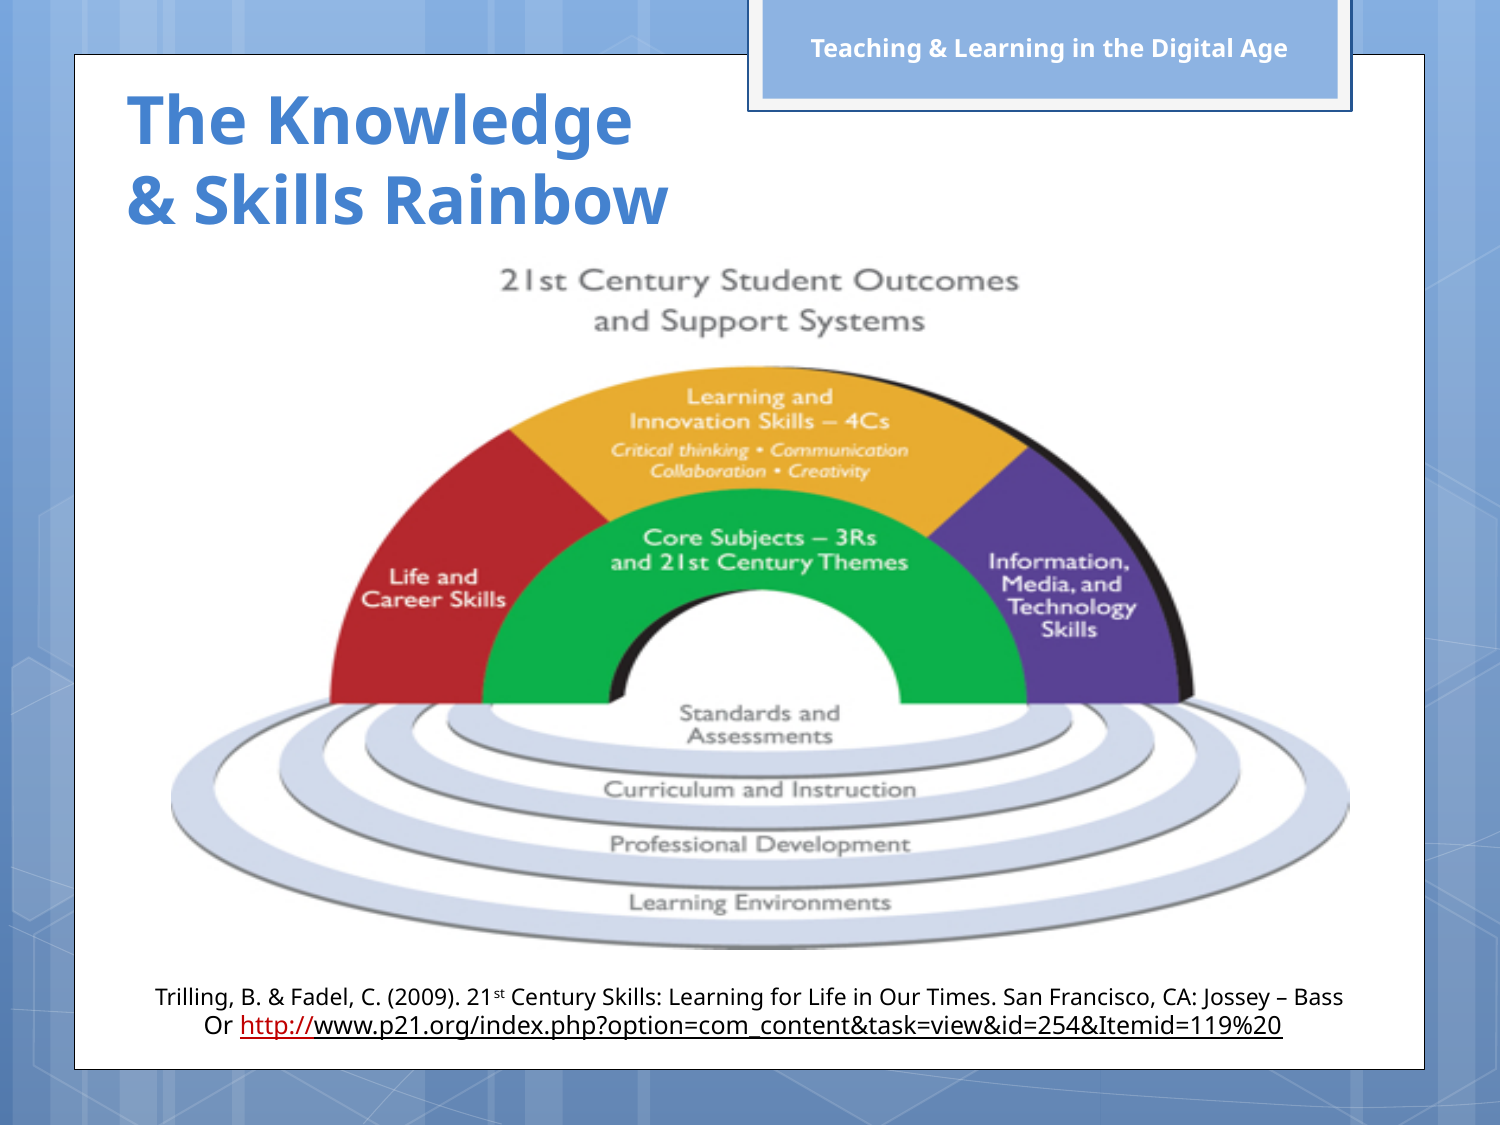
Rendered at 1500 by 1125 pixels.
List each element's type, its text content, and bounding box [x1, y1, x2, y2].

text_box The Knowledge & Skills Rainbow [111, 70, 1253, 257]
text_box Trilling, B. & Fadel, C. (2009). 21st Century Skills: Learning for Life in Our Times. San Francisco, CA: Jossey – Bass Or http://www.p21.org/index.php?option=com_content&task=view&id=254&Itemid=119%20 [111, 974, 1389, 1052]
picture [170, 256, 1351, 951]
text_box Teaching & Learning in the Digital Age [787, 24, 1313, 70]
